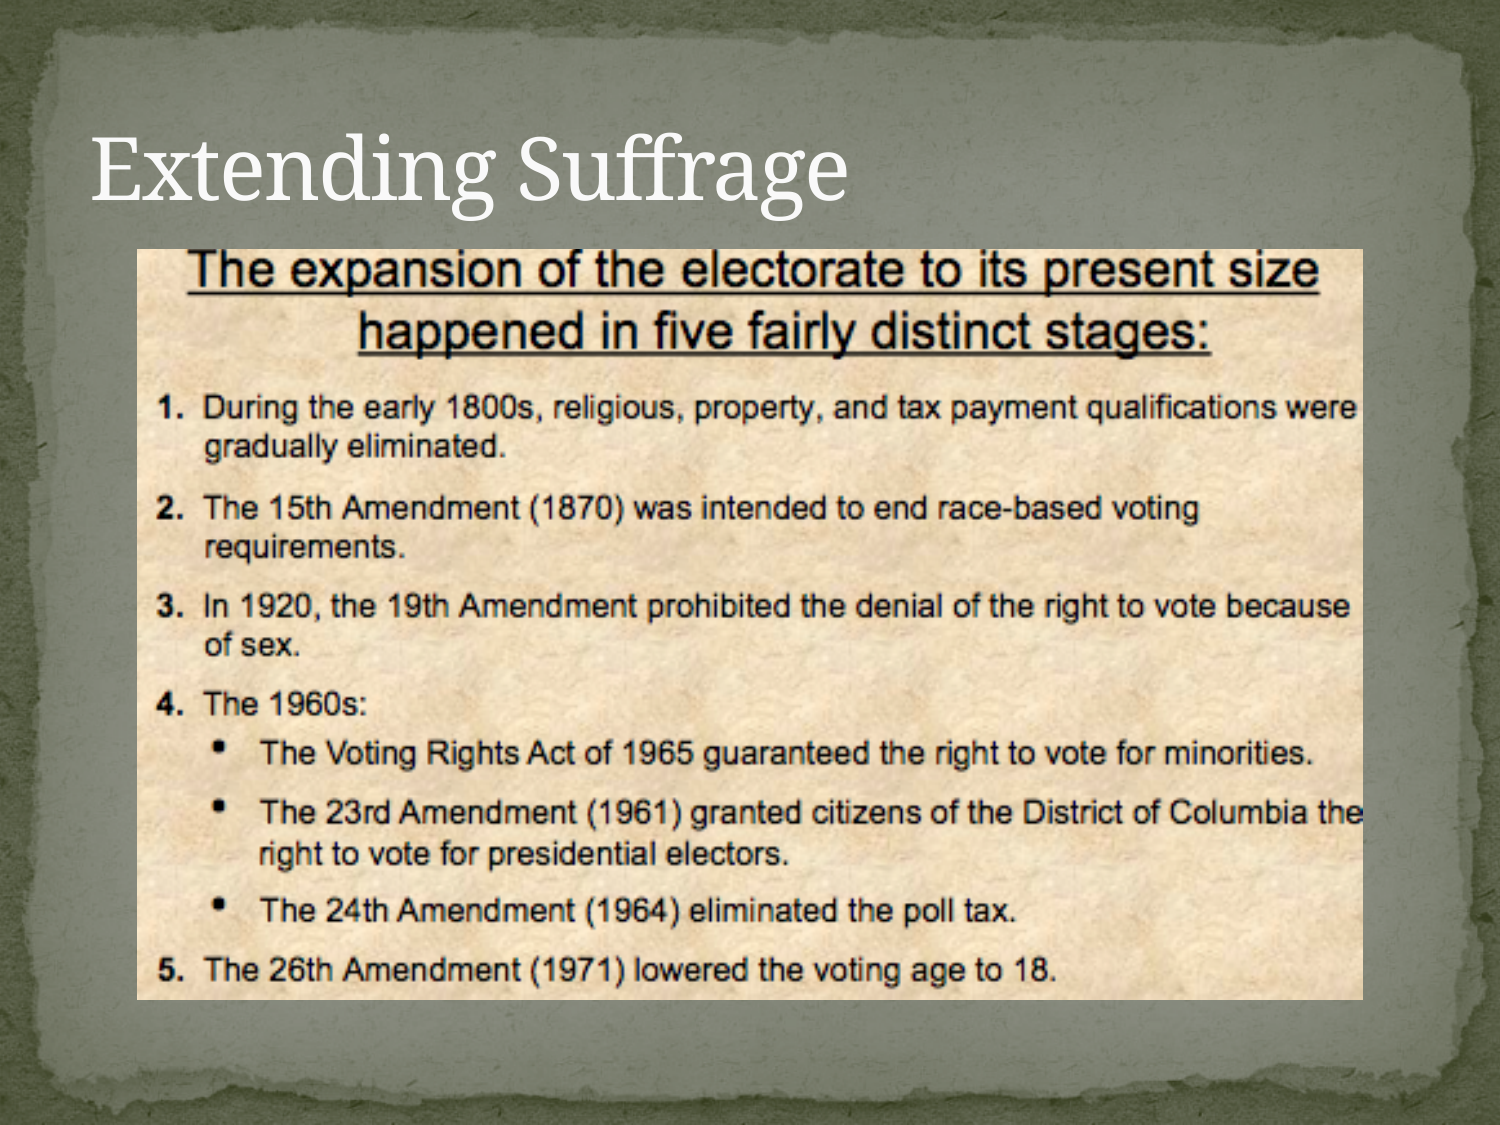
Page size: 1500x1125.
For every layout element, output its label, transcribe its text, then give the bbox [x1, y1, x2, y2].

title Extending Suffrage [74, 24, 1425, 225]
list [77, 252, 1424, 998]
